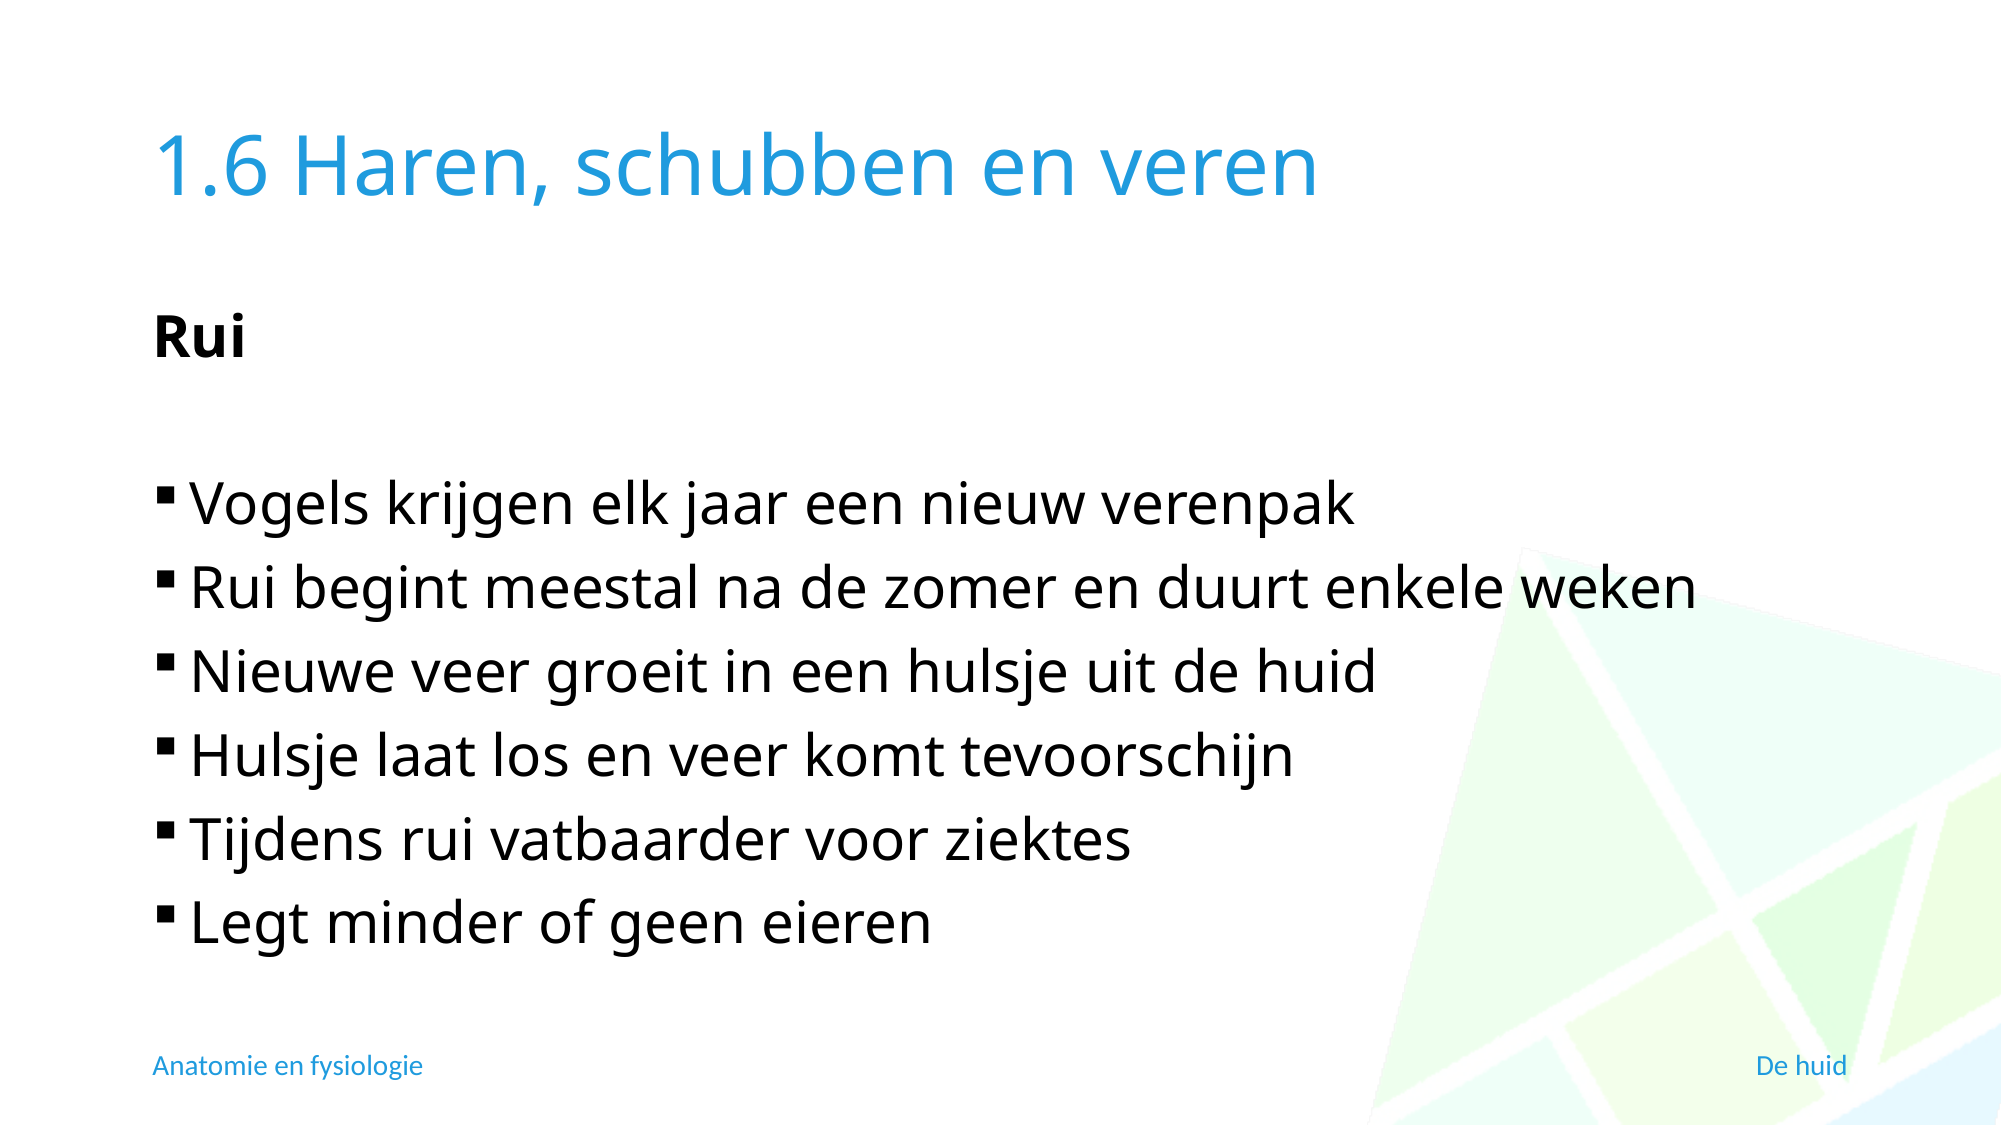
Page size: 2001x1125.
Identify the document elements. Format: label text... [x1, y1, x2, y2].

list Anatomie en fysiologie [137, 1042, 588, 1103]
list Rui Vogels krijgen elk jaar een nieuw verenpak Rui begint meestal na de zomer en duurt enkele weken Nieuwe veer groeit in een hulsje uit de huid Hulsje laat los en veer komt tevoorschijn Tijdens rui vatbaarder voor ziektes Legt minder of geen eieren [137, 299, 1863, 1014]
title 1.6 Haren, schubben en veren [137, 59, 1863, 278]
list De huid [1412, 1042, 1863, 1103]
